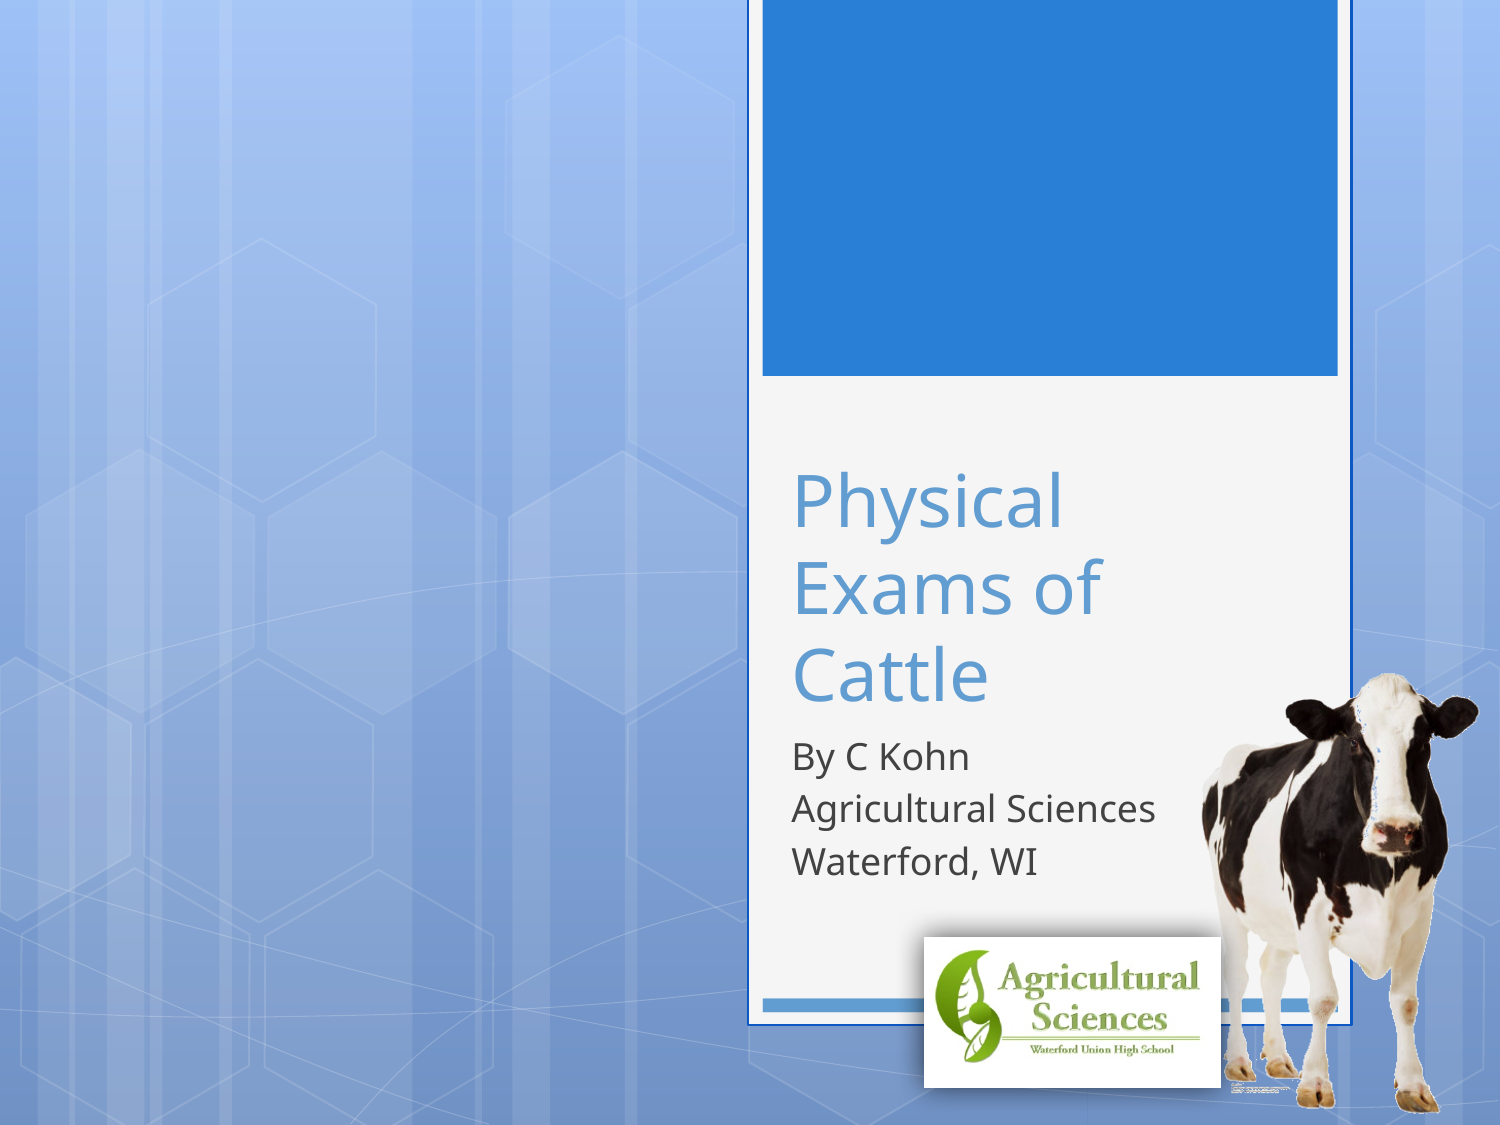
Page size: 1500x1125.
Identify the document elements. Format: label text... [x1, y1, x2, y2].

picture [924, 662, 1500, 1125]
subtitle By C Kohn Agricultural Sciences Waterford, WI [776, 725, 1174, 933]
title Physical Exams of Cattle [776, 444, 1320, 724]
